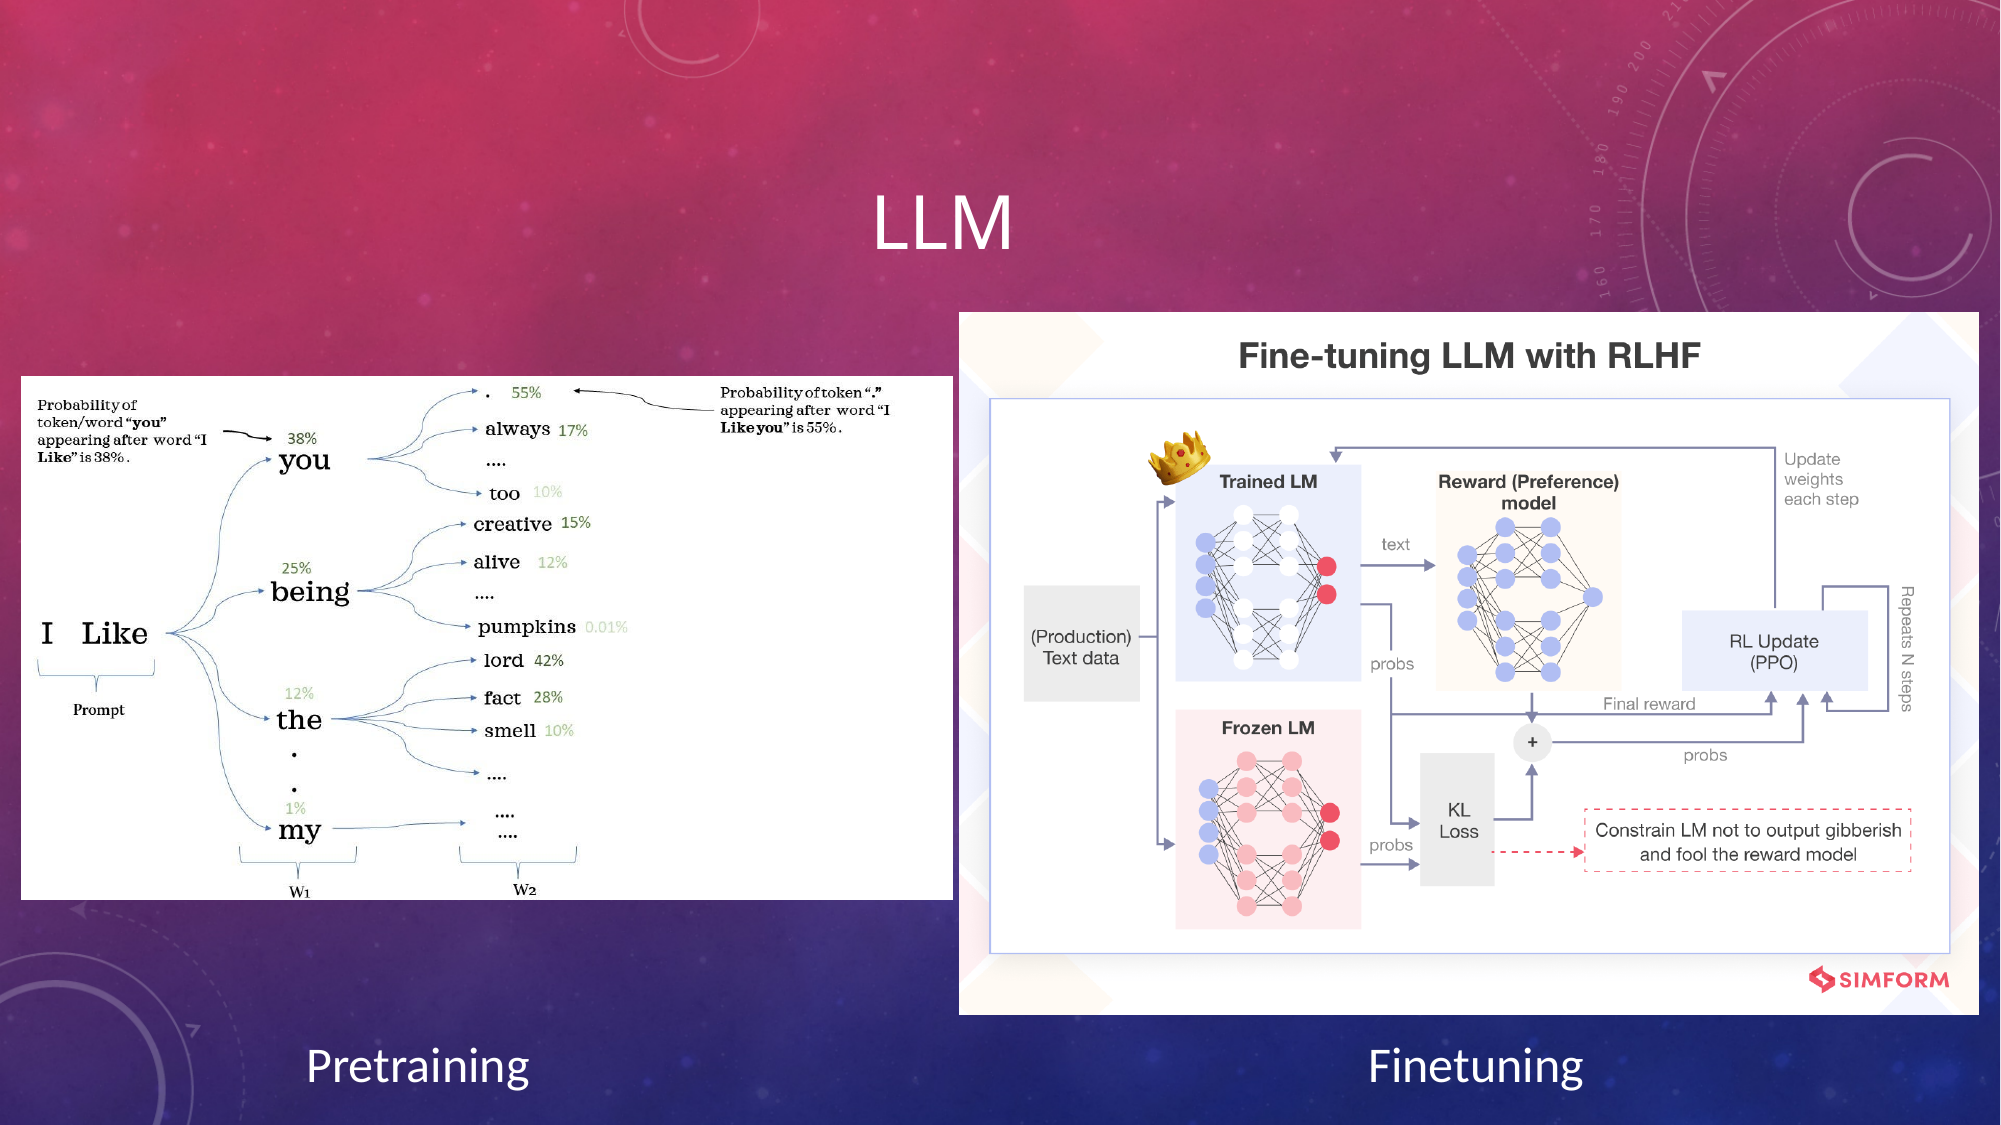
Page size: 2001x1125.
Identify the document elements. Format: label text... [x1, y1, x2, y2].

text_box Pretraining [291, 1024, 682, 1100]
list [21, 376, 953, 901]
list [959, 312, 1979, 1015]
text_box Finetuning [1353, 1024, 2000, 1100]
picture [0, 0, 2001, 1125]
title LLM [112, 99, 1775, 339]
